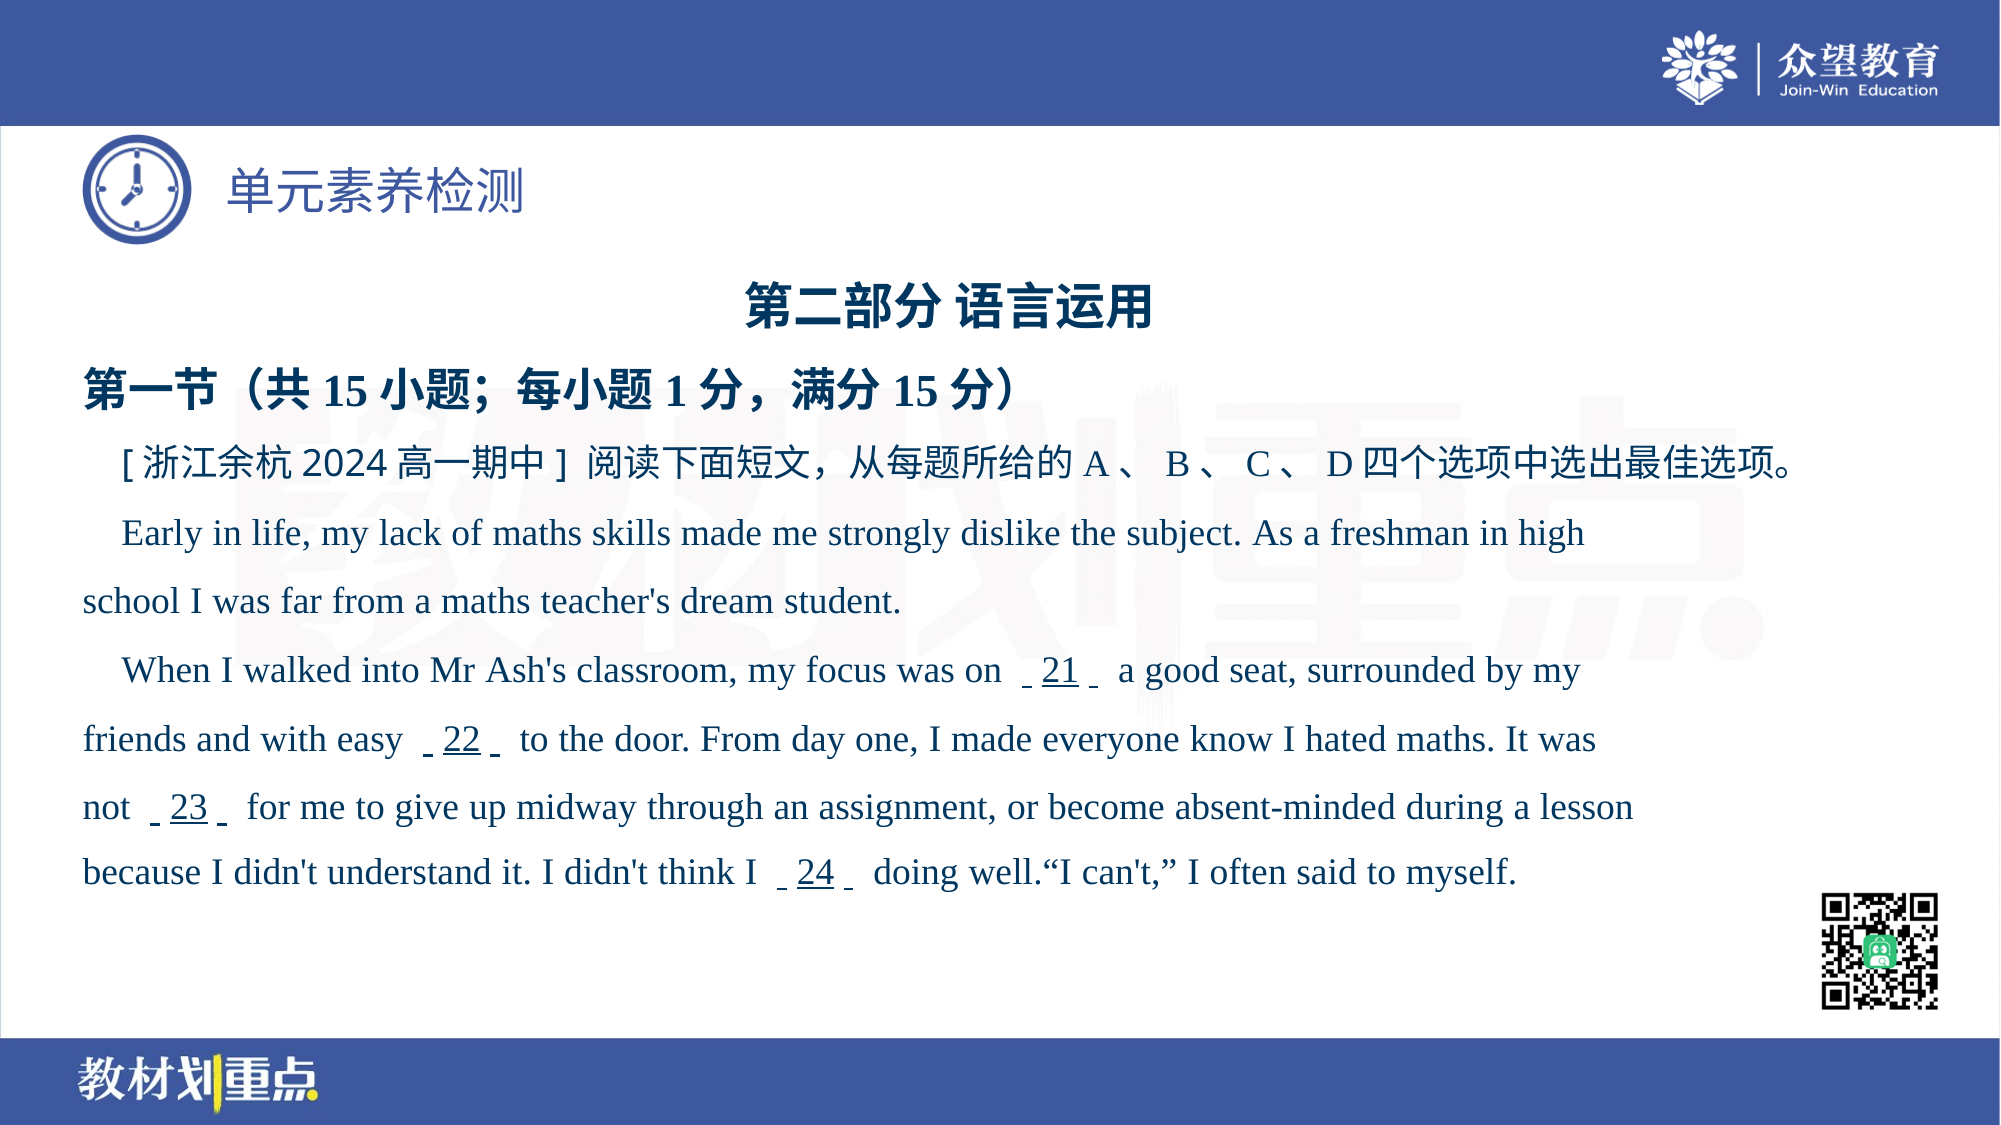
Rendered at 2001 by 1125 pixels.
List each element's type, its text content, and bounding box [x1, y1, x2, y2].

text_box 第二部分 语言运用 [82, 247, 1817, 334]
picture [0, 0, 2000, 1125]
text_box 第一节（共15小题；每小题1分，满分15分） [82, 334, 1817, 414]
text_box [浙江余杭2024高一期中] 阅读下面短文，从每题所给的A、B、C、D四个选项中选出最佳选项。 Early in life, my lack of maths skills made me strongly dislike the subject. As a freshman in high school I was far from a maths teacher's dream student. When I walked into Mr Ash's classroom, my focus was on . .21. . a good seat, surrounded by my friends and with easy . .22. . to the door. From day one, I made everyone know I hated maths. It was not . .23. . for me to give up midway through an assignment, or become absent-minded during a lesson because I didn't understand it. I didn't think I . .24. . doing well.“I can't,” I often said to myself. [82, 414, 1817, 886]
